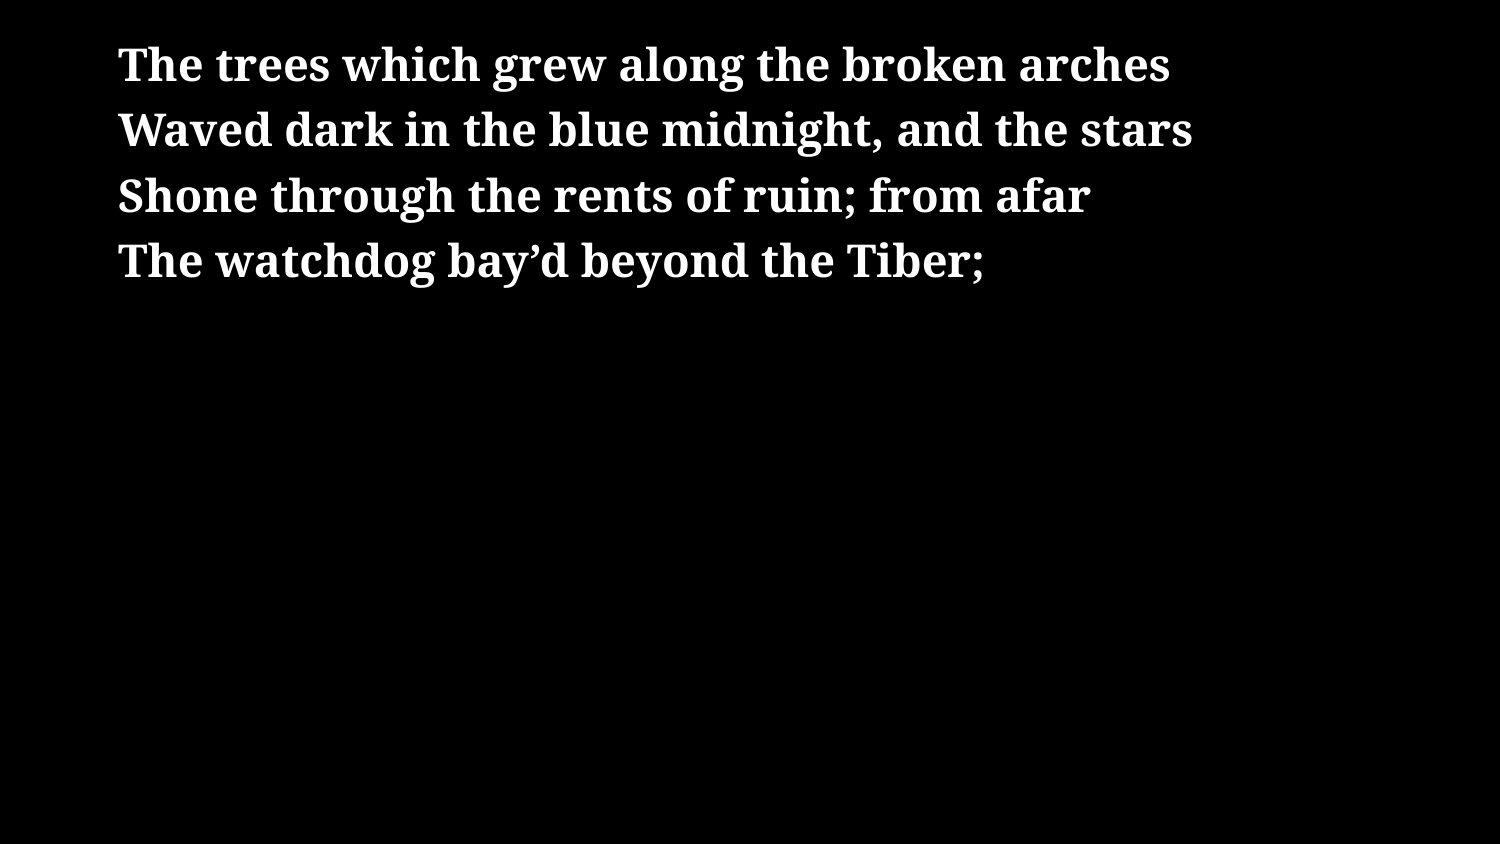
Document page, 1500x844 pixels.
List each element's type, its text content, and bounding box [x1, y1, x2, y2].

title The trees which grew along the broken arches Waved dark in the blue midnight, and the stars Shone through the rents of ruin; from afar The watchdog bay’d beyond the Tiber; [103, 17, 1397, 299]
